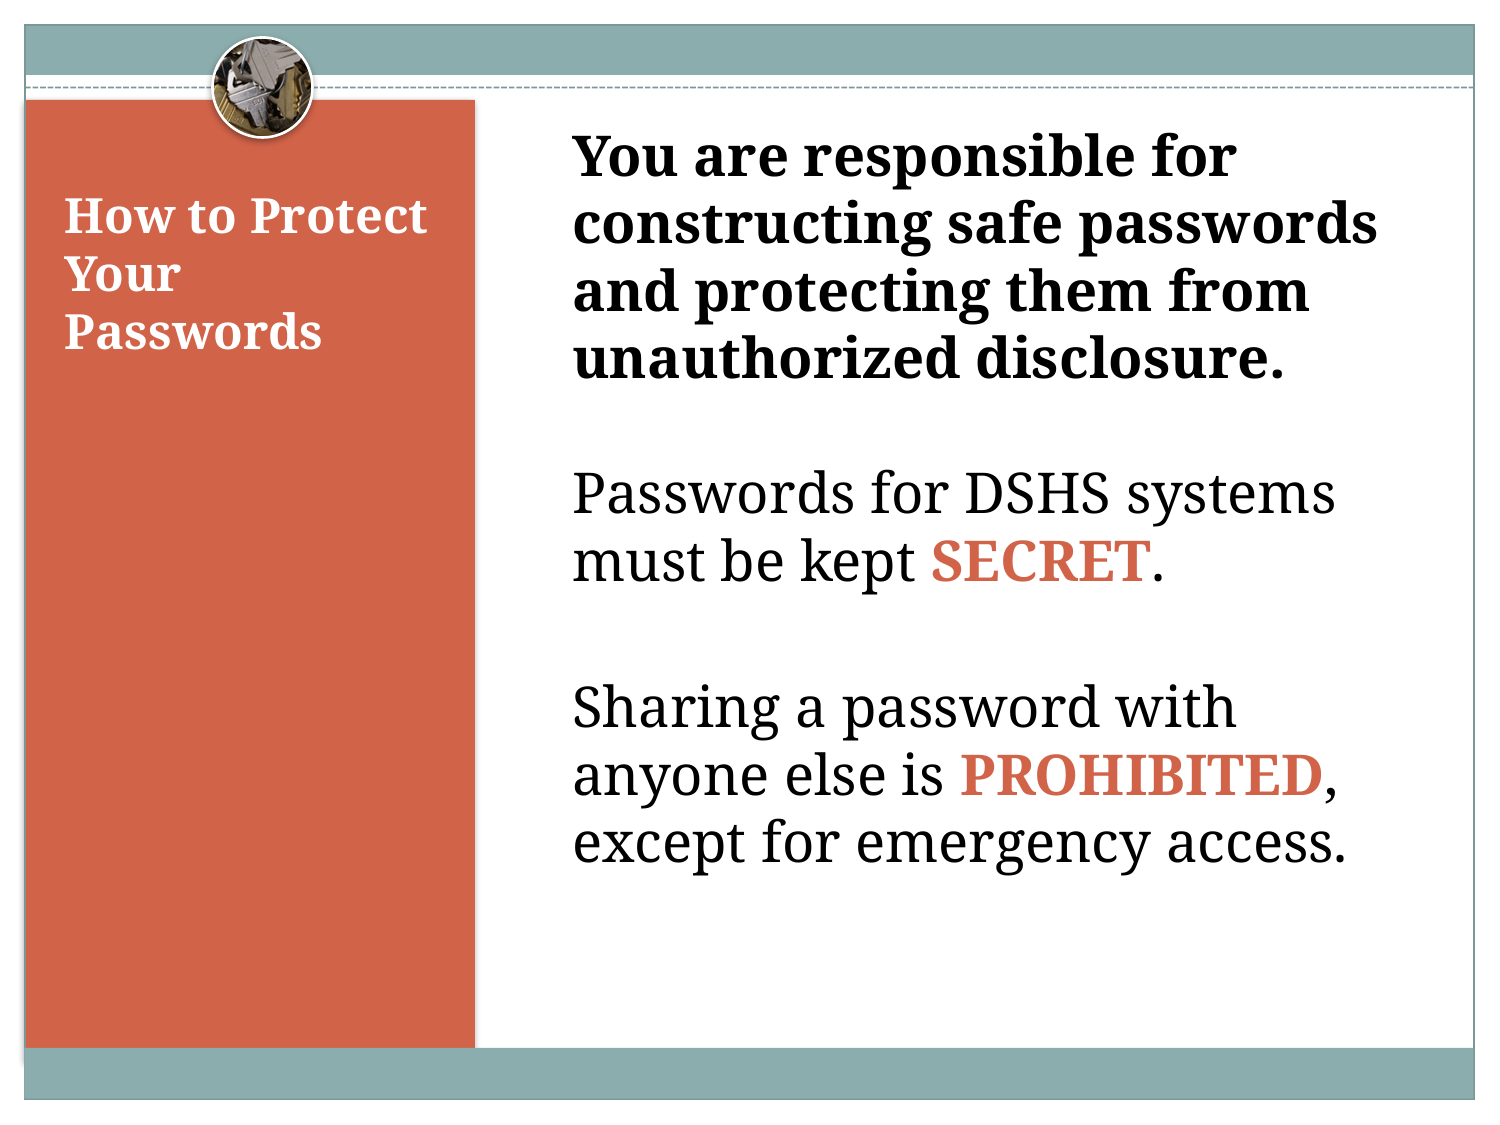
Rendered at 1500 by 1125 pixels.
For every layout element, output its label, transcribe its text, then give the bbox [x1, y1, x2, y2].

title How to Protect Your Passwords [50, 174, 463, 425]
picture [214, 39, 311, 136]
list You are responsible for constructing safe passwords and protecting them from unauthorized disclosure. Passwords for DSHS systems must be kept SECRET. Sharing a password with anyone else is PROHIBITED, except for emergency access. [512, 112, 1438, 1000]
